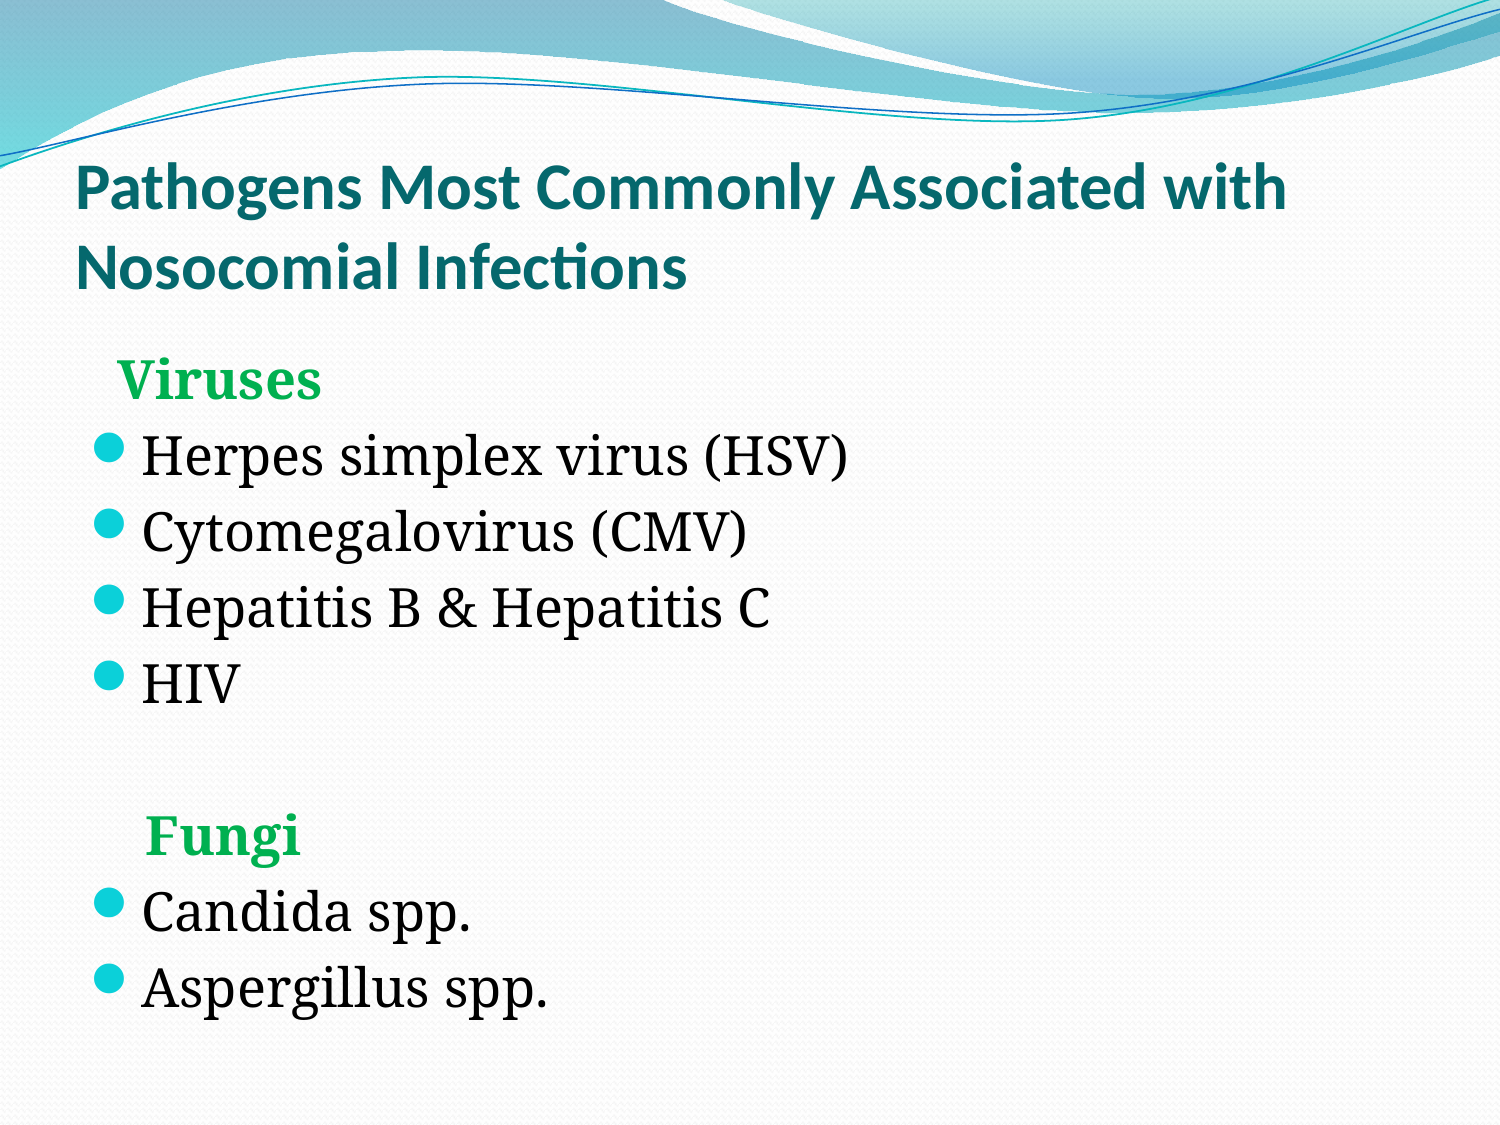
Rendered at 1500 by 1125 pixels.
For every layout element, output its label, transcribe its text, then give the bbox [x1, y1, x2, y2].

title Pathogens Most Commonly Associated with Nosocomial Infections [75, 115, 1425, 262]
list Viruses Herpes simplex virus (HSV) Cytomegalovirus (CMV) Hepatitis B & Hepatitis C HIV Fungi Candida spp. Aspergillus spp. [75, 262, 1425, 1067]
